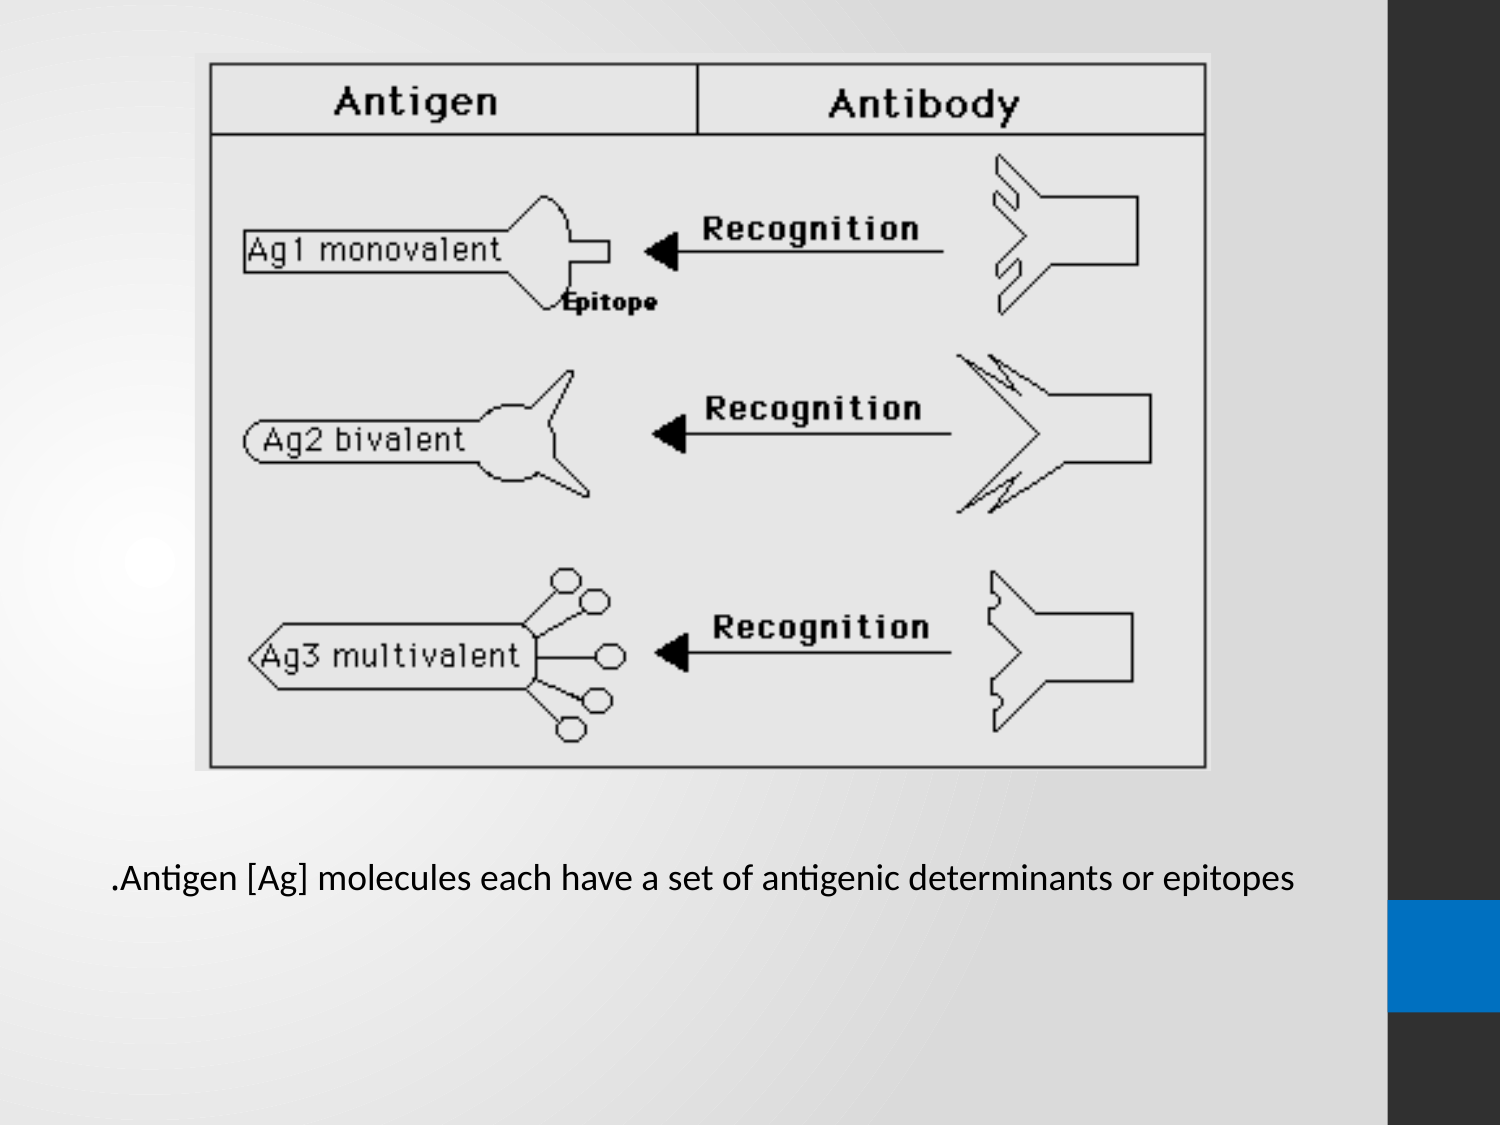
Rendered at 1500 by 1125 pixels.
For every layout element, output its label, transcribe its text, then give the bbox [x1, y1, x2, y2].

picture [194, 52, 1212, 772]
text_box Antigen [Ag] molecules each have a set of antigenic determinants or epitopes. [95, 845, 1311, 906]
